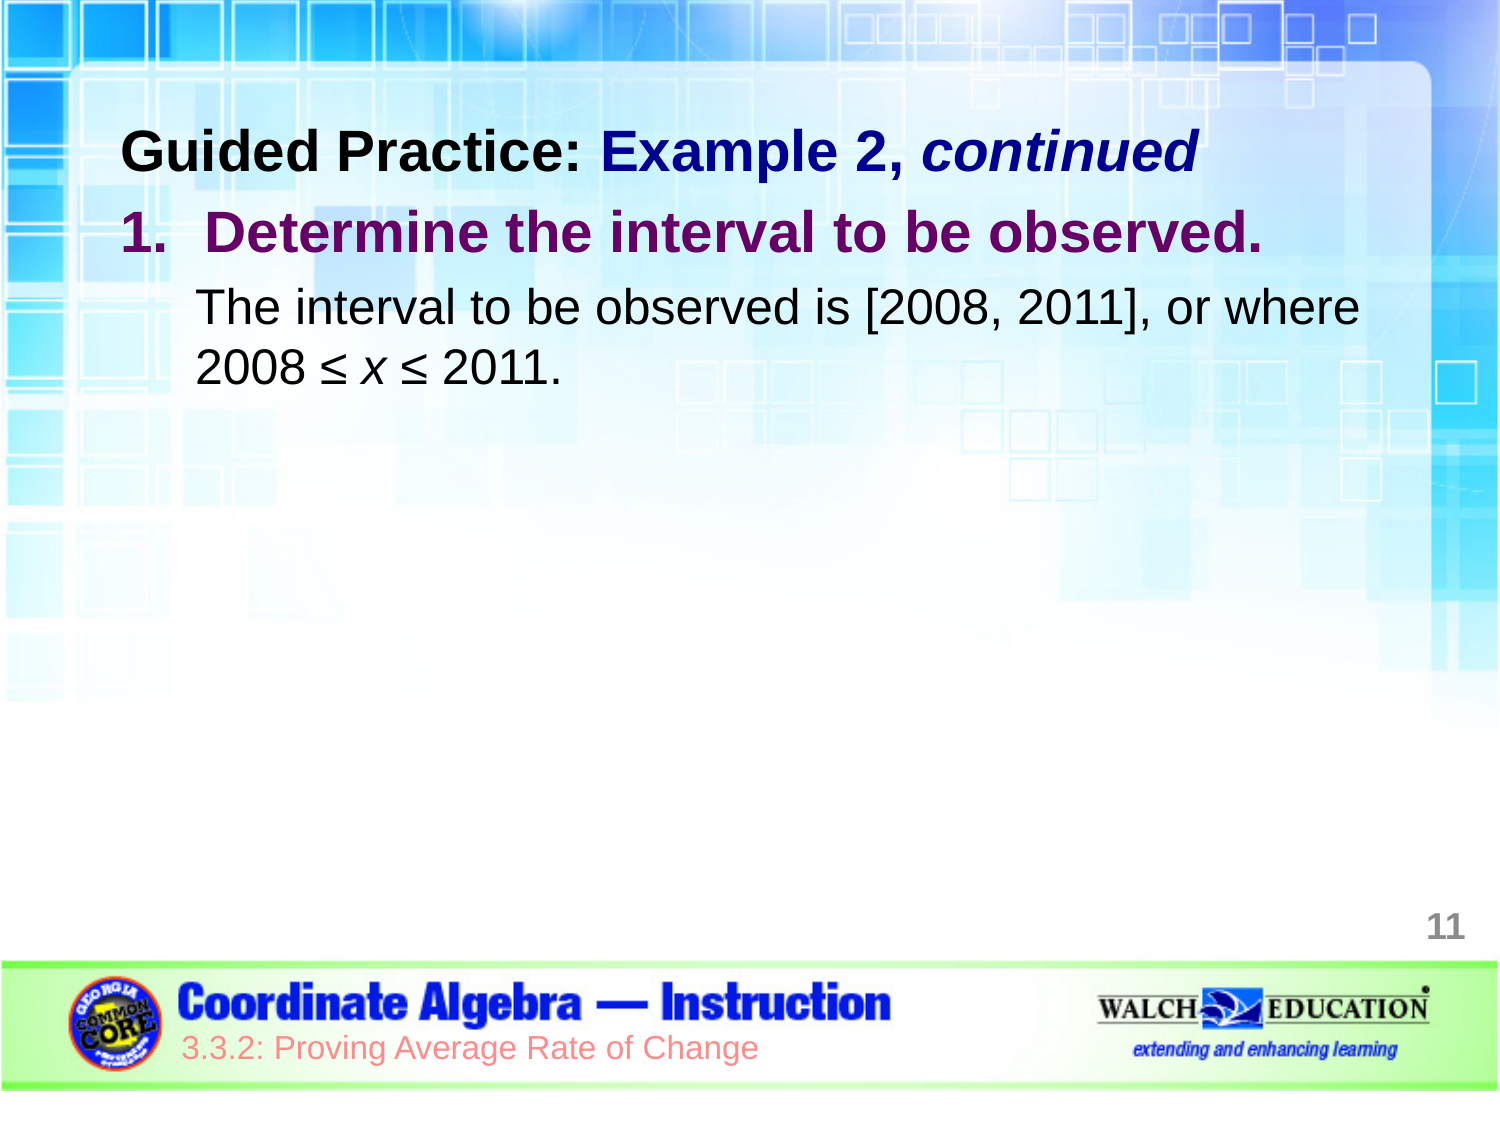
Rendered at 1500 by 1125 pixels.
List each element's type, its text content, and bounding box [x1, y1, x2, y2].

footer 3.3.2: Proving Average Rate of Change [166, 1024, 1080, 1069]
picture [1, 0, 1500, 1091]
slide_number 11 [1361, 901, 1481, 949]
subtitle Guided Practice: Example 2, continued Determine the interval to be observed. The interval to be observed is [2008, 2011], or where 2008 ≤ x ≤ 2011. [105, 105, 1423, 925]
